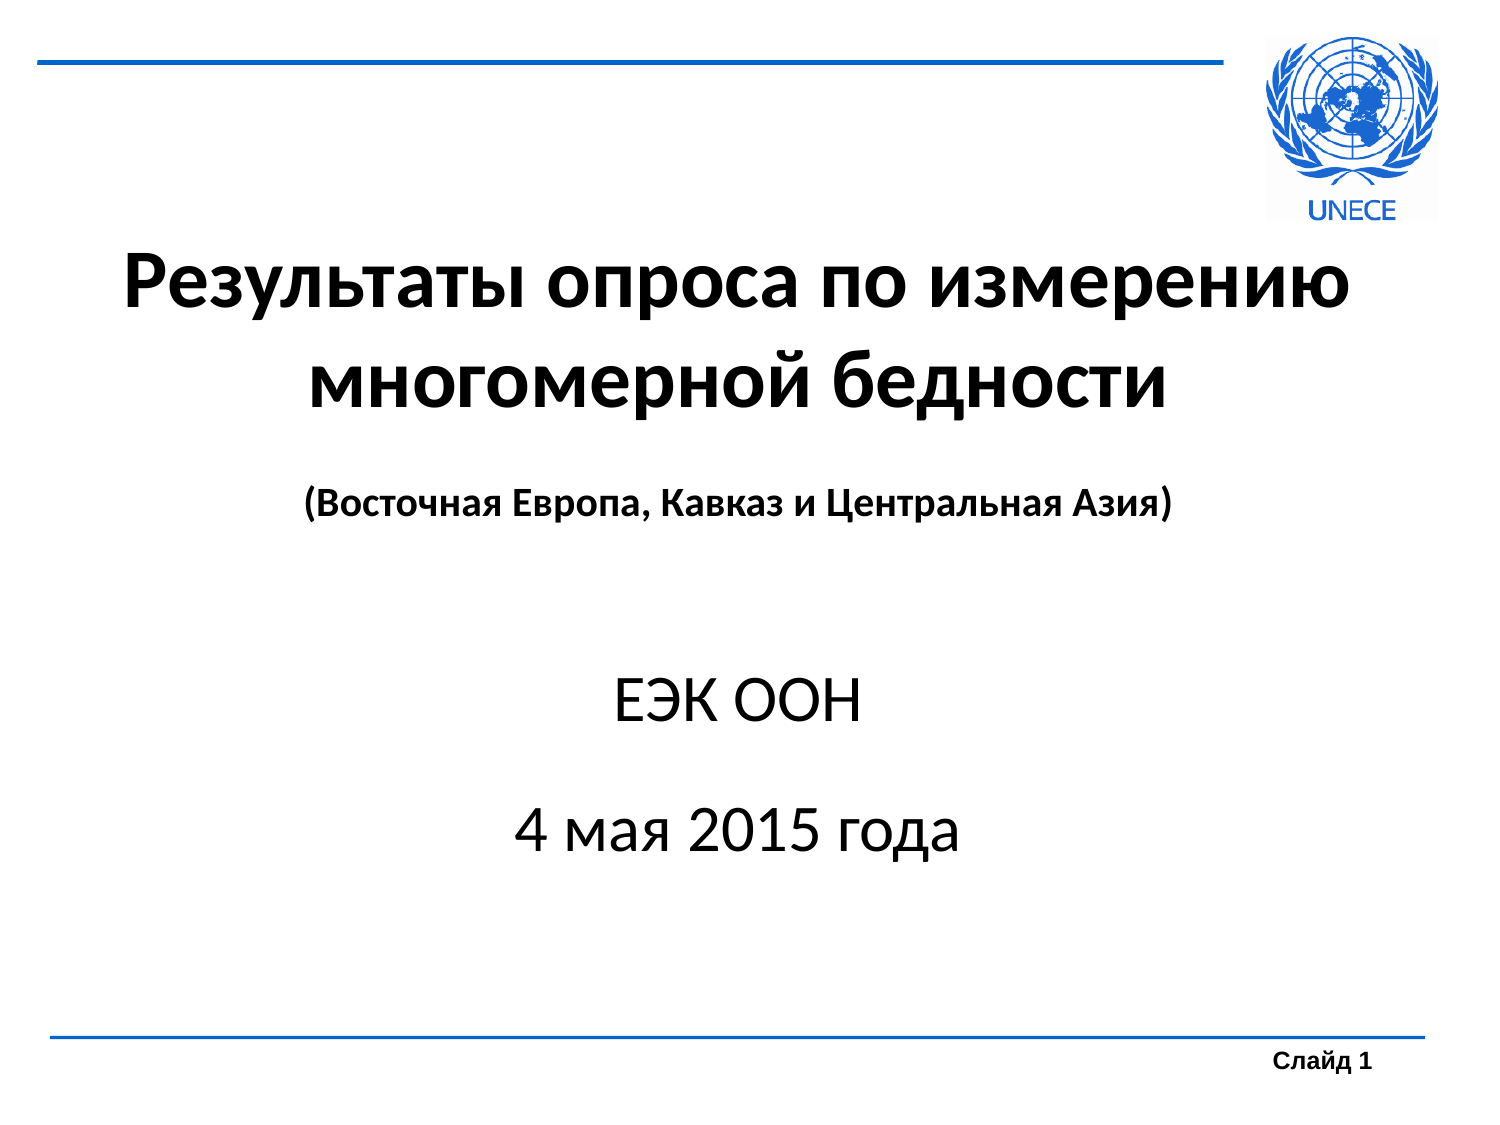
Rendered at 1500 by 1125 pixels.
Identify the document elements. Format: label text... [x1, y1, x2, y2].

list Результаты опроса по измерению многомерной бедности (Восточная Европа, Кавказ и Центральная Азия) ЕЭК ООН 4 мая 2015 года [29, 137, 1447, 1000]
picture [1266, 37, 1438, 137]
